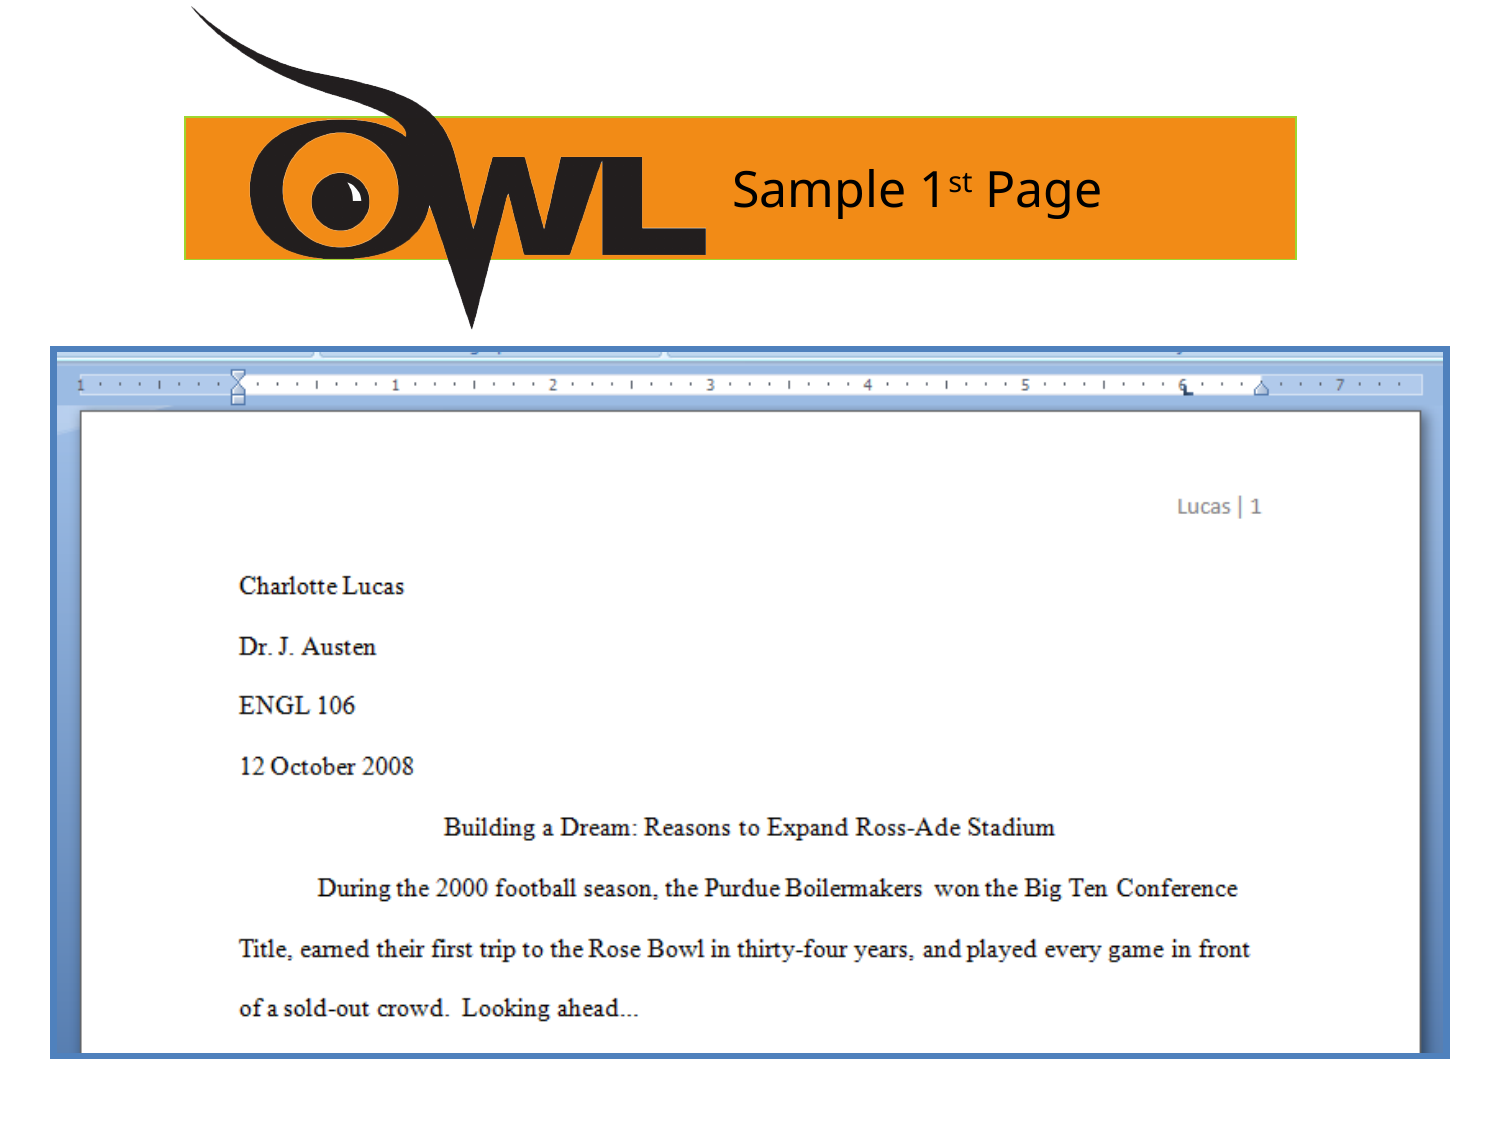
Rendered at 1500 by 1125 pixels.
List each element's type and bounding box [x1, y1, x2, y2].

picture [56, 351, 1444, 1053]
text_box [184, 0, 1297, 332]
